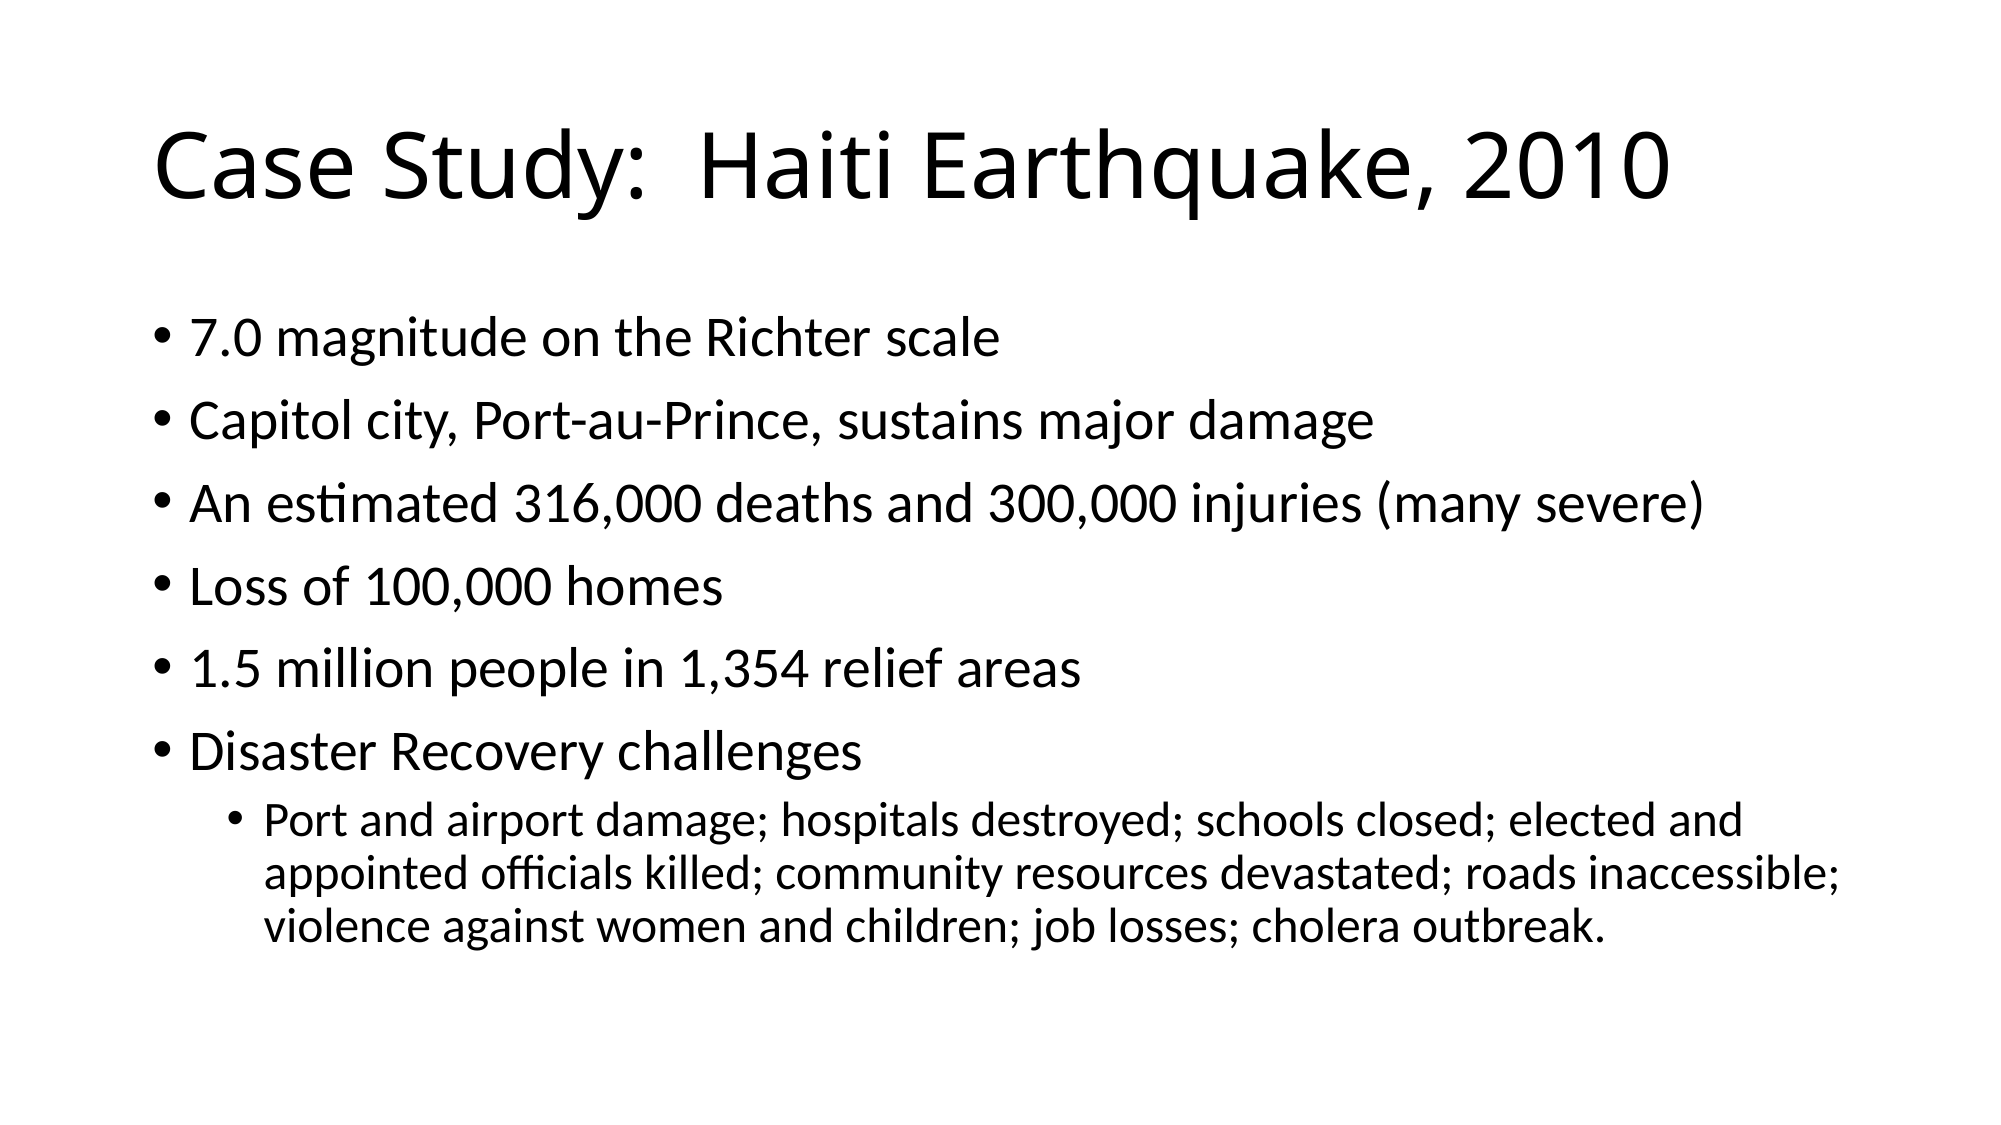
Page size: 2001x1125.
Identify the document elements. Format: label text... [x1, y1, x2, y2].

title Case Study: Haiti Earthquake, 2010 [137, 59, 1863, 278]
list 7.0 magnitude on the Richter scale Capitol city, Port-au-Prince, sustains major damage An estimated 316,000 deaths and 300,000 injuries (many severe) Loss of 100,000 homes 1.5 million people in 1,354 relief areas Disaster Recovery challenges Port and airport damage; hospitals destroyed; schools closed; elected and appointed officials killed; community resources devastated; roads inaccessible; violence against women and children; job losses; cholera outbreak. [137, 299, 1863, 1014]
